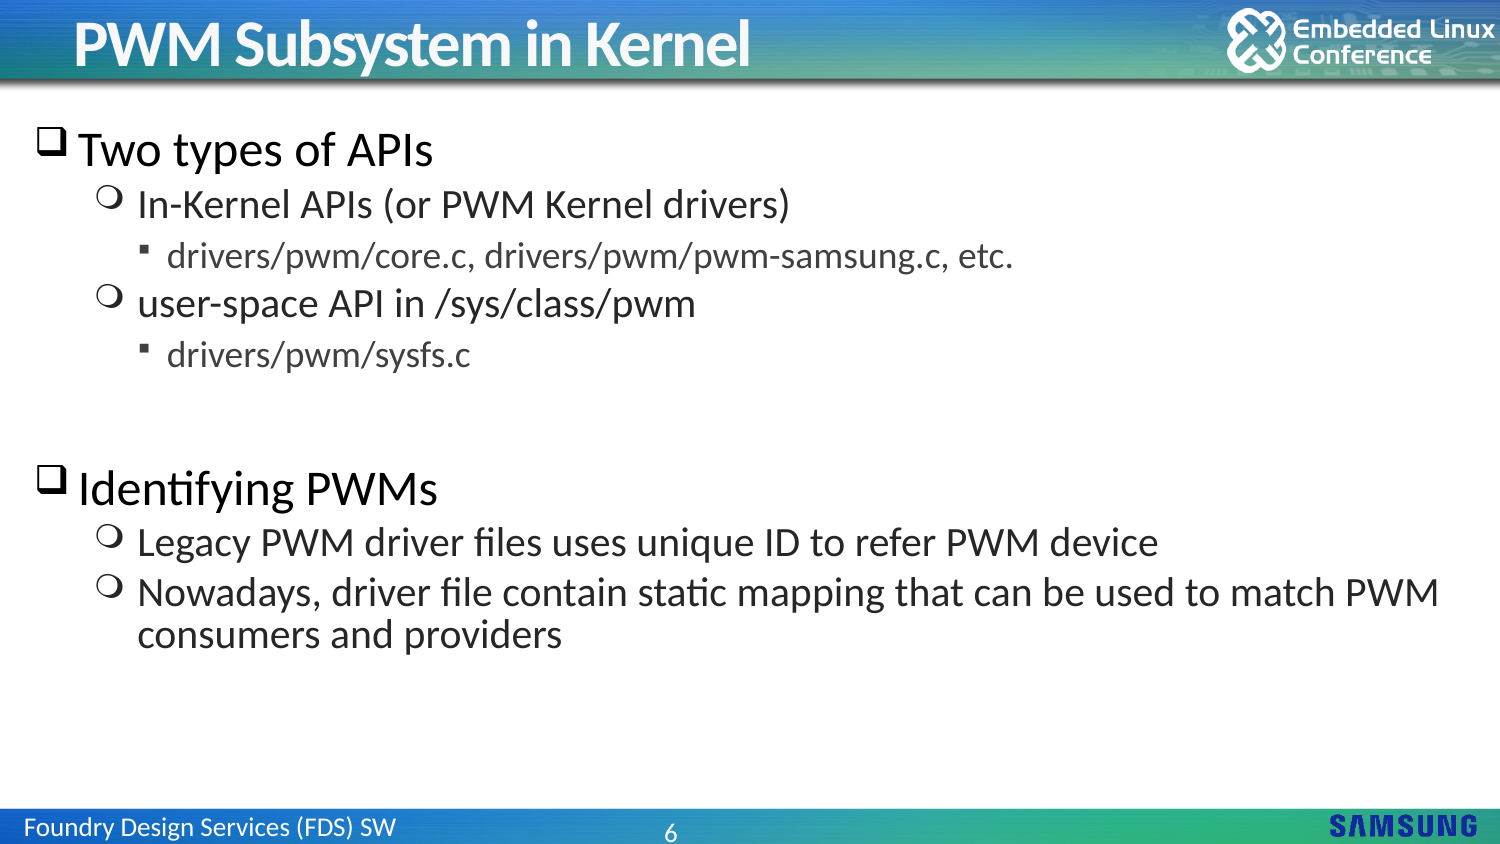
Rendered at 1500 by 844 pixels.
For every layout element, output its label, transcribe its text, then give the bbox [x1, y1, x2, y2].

title PWM Subsystem in Kernel [58, 1, 1430, 78]
list Two types of APIs In-Kernel APIs (or PWM Kernel drivers) drivers/pwm/core.c, drivers/pwm/pwm-samsung.c, etc. user-space API in /sys/class/pwm drivers/pwm/sysfs.c Identifying PWMs Legacy PWM driver files uses unique ID to refer PWM device Nowadays, driver file contain static mapping that can be used to match PWM consumers and providers [19, 109, 1470, 797]
picture [0, 0, 1500, 844]
